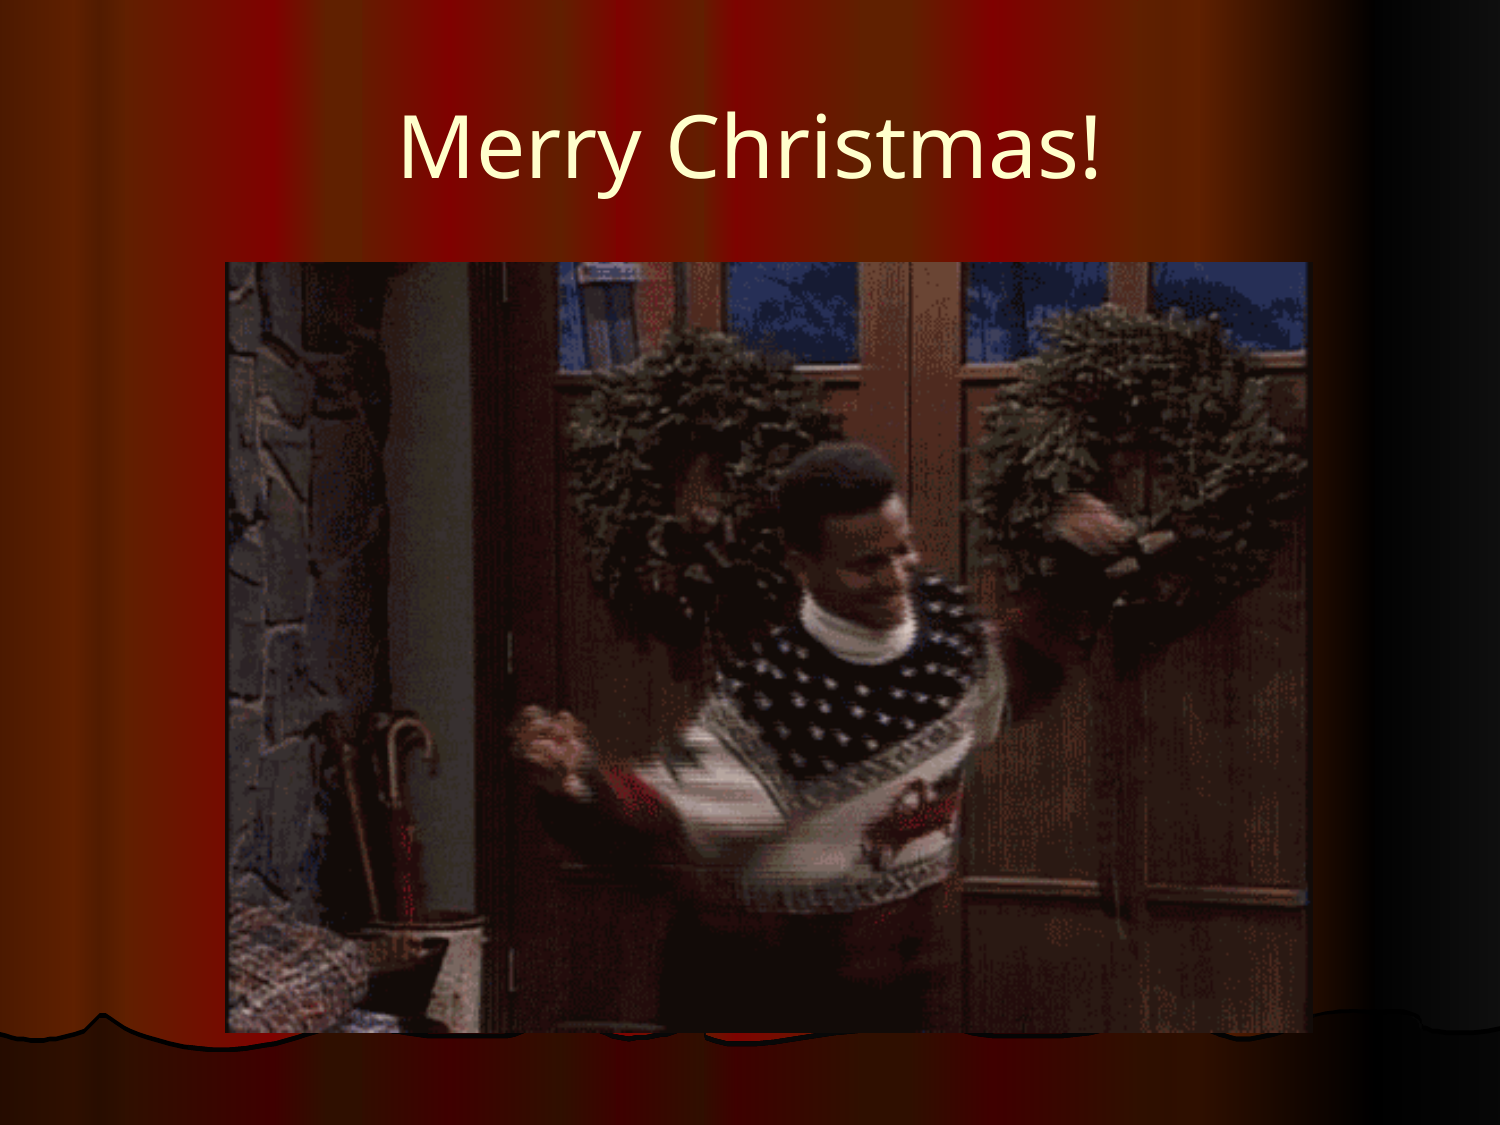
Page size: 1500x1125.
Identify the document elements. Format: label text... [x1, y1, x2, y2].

title Merry Christmas! [74, 49, 1426, 238]
picture [224, 262, 1313, 1033]
